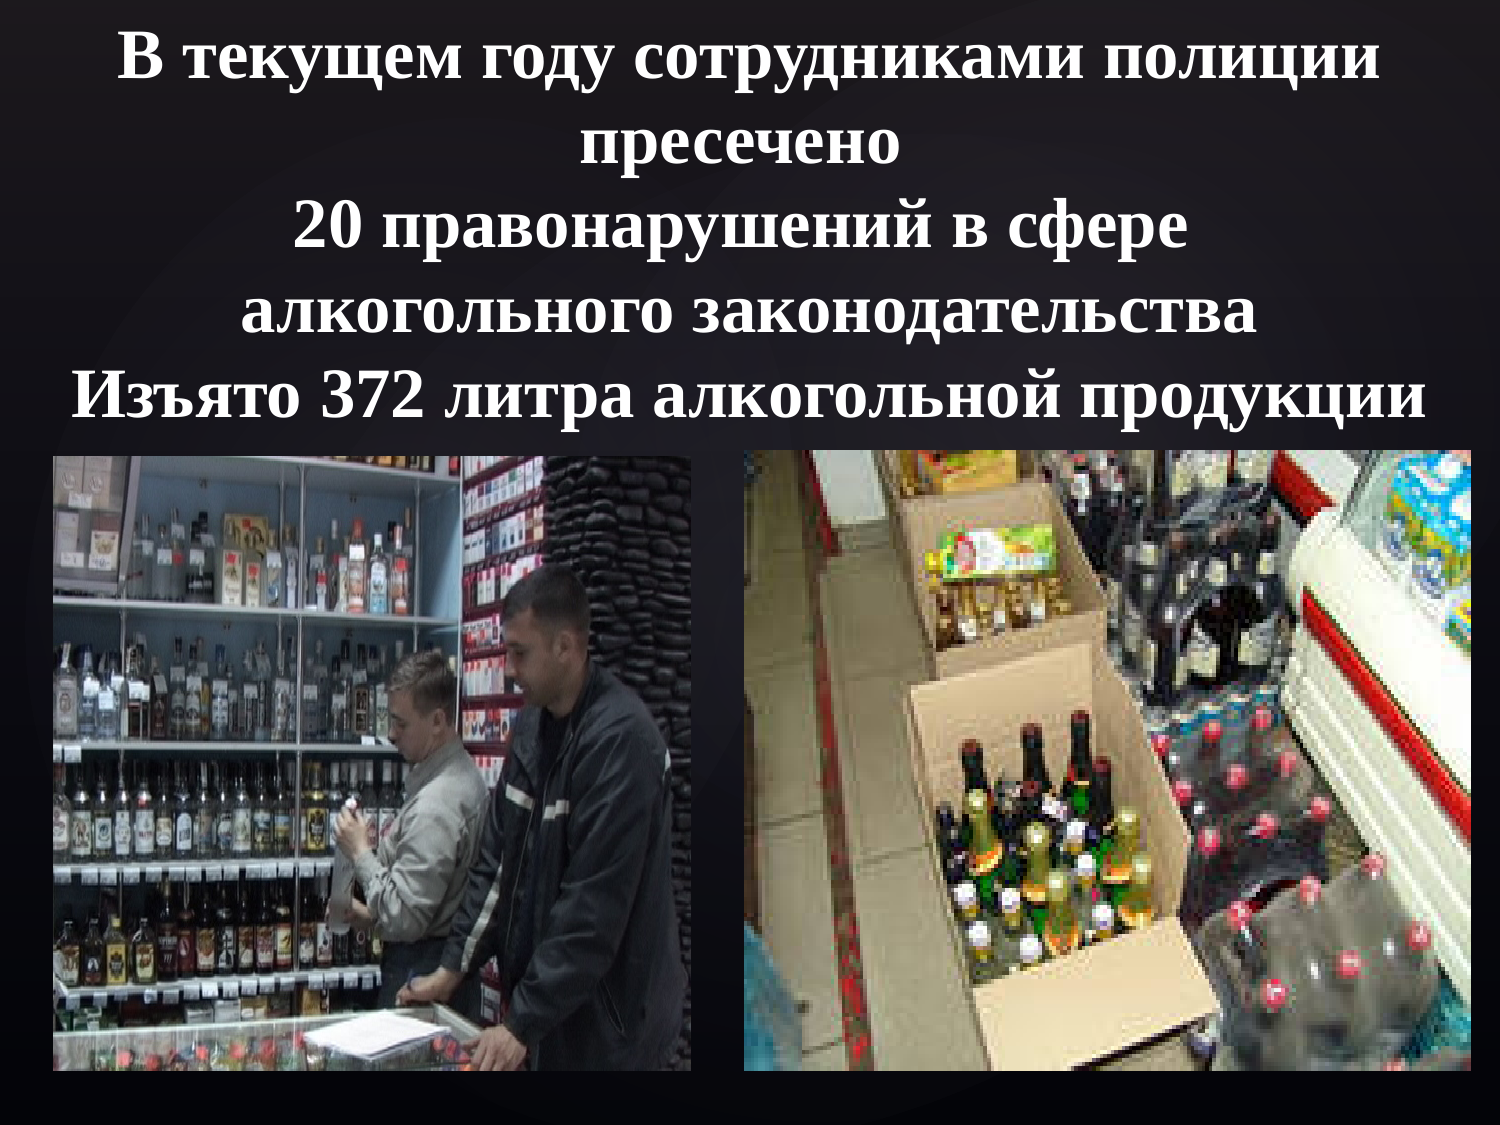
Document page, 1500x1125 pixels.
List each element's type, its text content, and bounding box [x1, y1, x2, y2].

picture [743, 450, 1472, 1071]
picture [52, 455, 692, 1071]
text_box В текущем году сотрудниками полиции пресечено 20 правонарушений в сфере алкогольного законодательства Изъято 372 литра алкогольной продукции [0, 0, 1500, 610]
